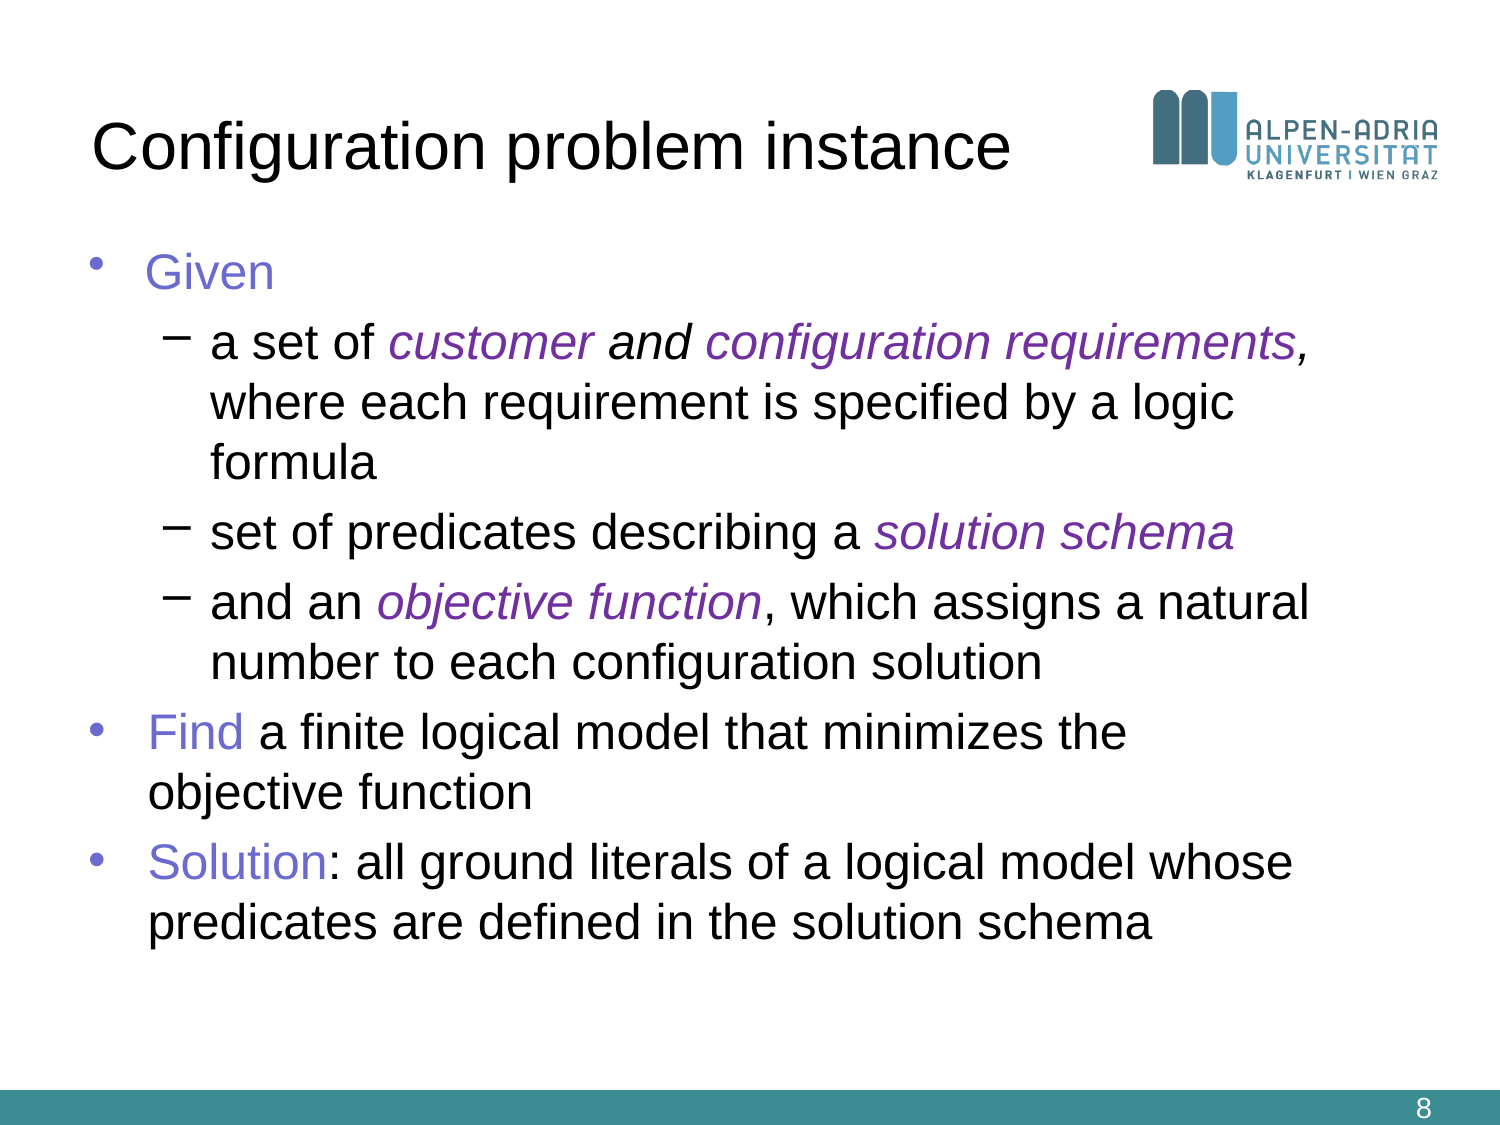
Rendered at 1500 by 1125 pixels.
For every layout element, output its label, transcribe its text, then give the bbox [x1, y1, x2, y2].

list Given a set of customer and configuration requirements, where each requirement is specified by a logic formula set of predicates describing a solution schema and an objective function, which assigns a natural number to each configuration solution Find a finite logical model that minimizes the objective function Solution: all ground literals of a logical model whose predicates are defined in the solution schema [73, 231, 1349, 1000]
slide_number 8 [1352, 1082, 1447, 1123]
title Configuration problem instance [76, 90, 1093, 195]
picture [1136, 90, 1456, 196]
